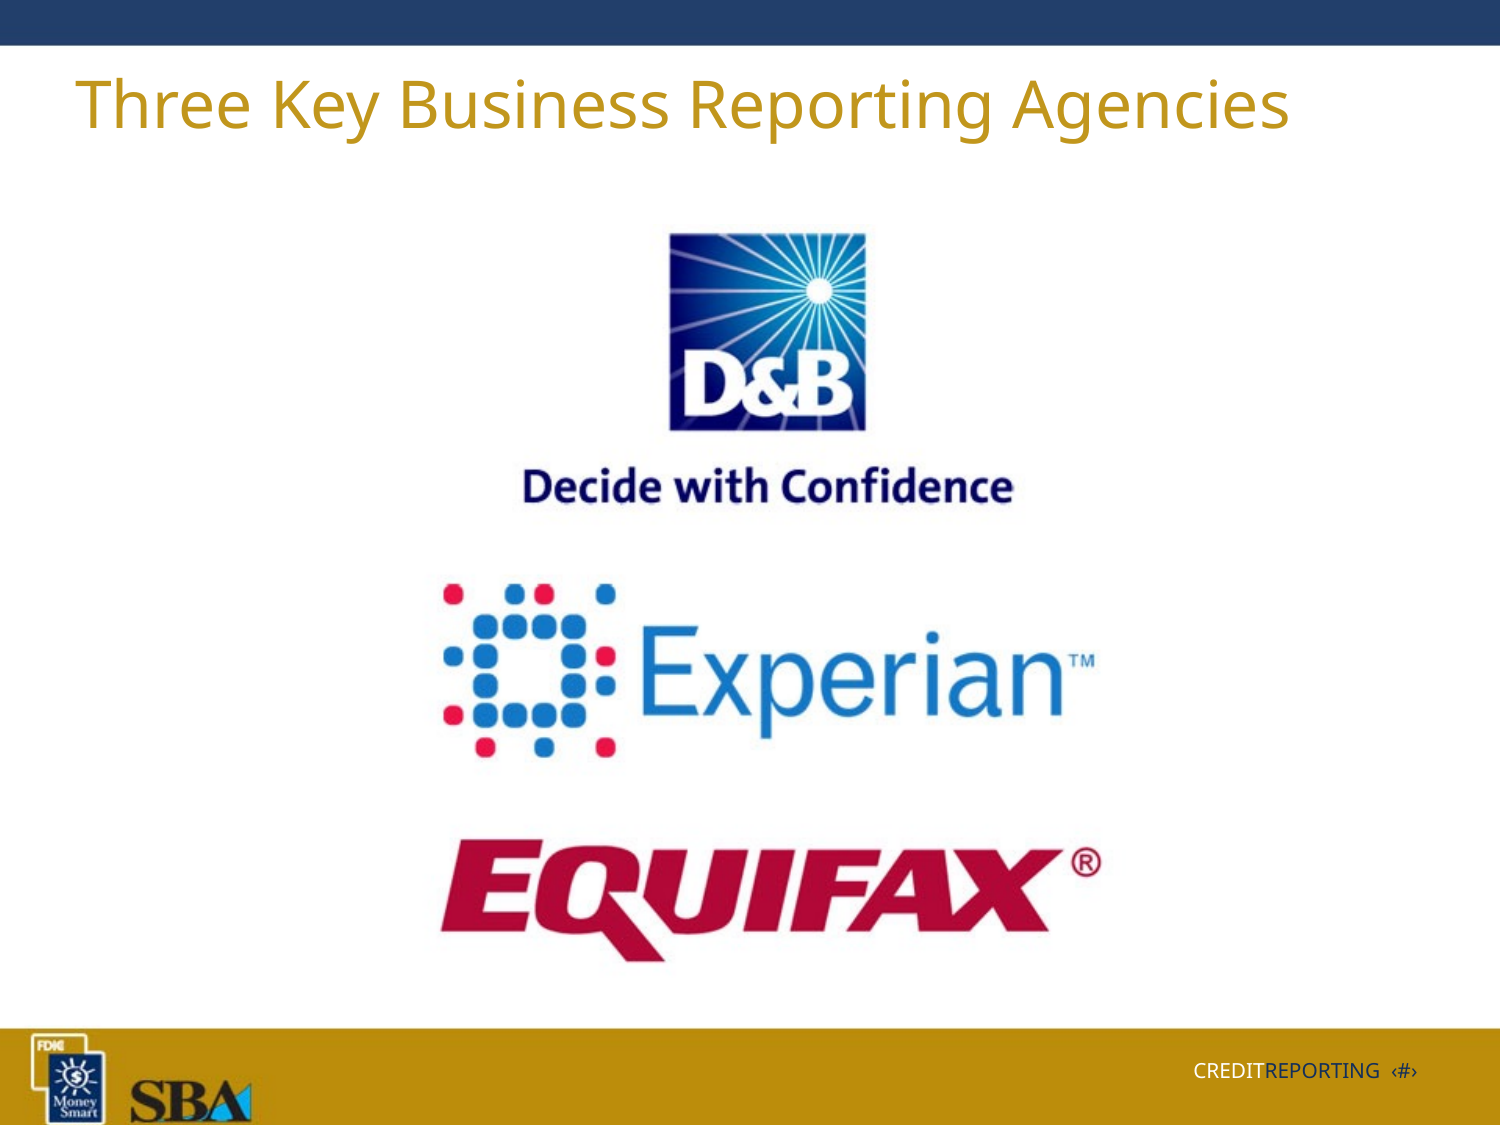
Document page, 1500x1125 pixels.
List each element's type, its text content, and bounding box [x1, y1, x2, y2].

picture [0, 0, 1500, 1125]
title Three Key Business Reporting Agencies [74, 61, 1426, 163]
